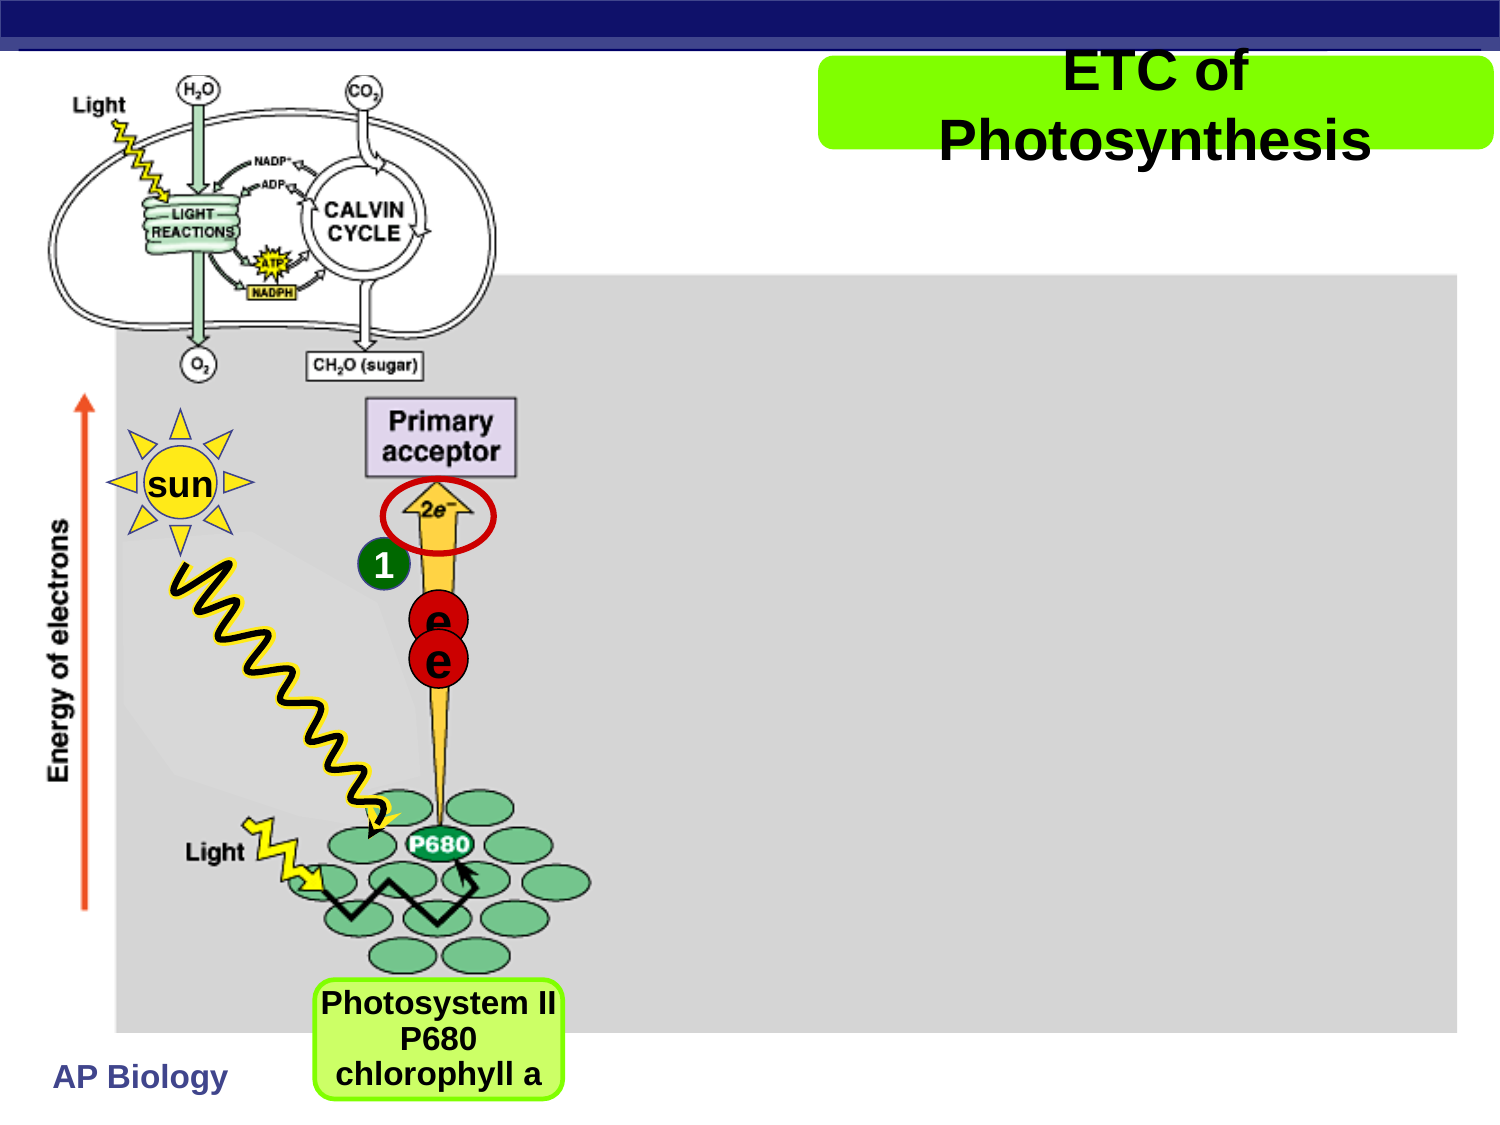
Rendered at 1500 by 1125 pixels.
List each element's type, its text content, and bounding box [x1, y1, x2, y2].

picture [43, 74, 1458, 1034]
text_box Photosystem II P680 chlorophyll a [314, 1042, 563, 1100]
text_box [408, 589, 469, 689]
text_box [168, 560, 388, 840]
text_box ETC of Photosynthesis [818, 55, 1494, 150]
